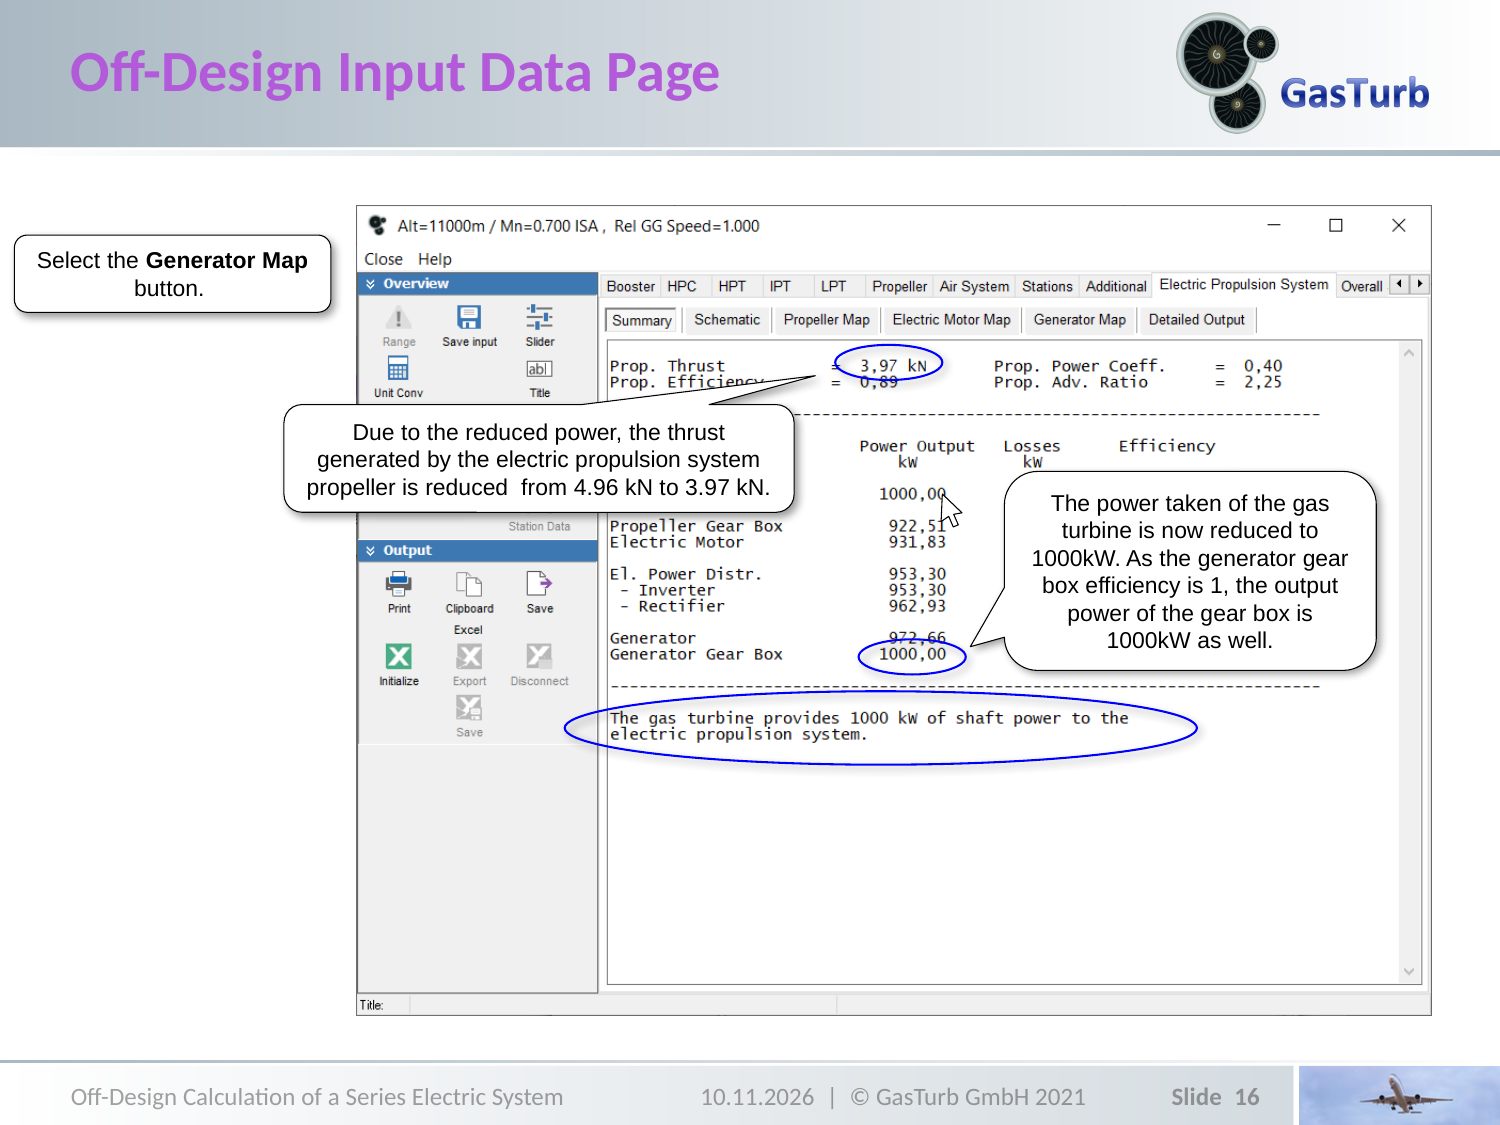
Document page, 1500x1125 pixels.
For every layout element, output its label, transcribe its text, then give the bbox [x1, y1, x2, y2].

picture [356, 205, 1432, 1016]
picture [0, 1060, 1500, 1125]
text_box Due to the reduced power, the thrust generated by the electric propulsion system propeller is reduced from 4.96 kN to 3.97 kN. [283, 404, 356, 513]
picture [0, 0, 1500, 156]
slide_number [665, 1065, 827, 1125]
text_box Select the Generator Map button. [14, 235, 331, 313]
title Off-Design Input Data Page [70, 0, 1164, 148]
footer Off-Design Calculation of a Series Electric System [0, 1065, 665, 1125]
slide_number 16 [1234, 1065, 1294, 1125]
